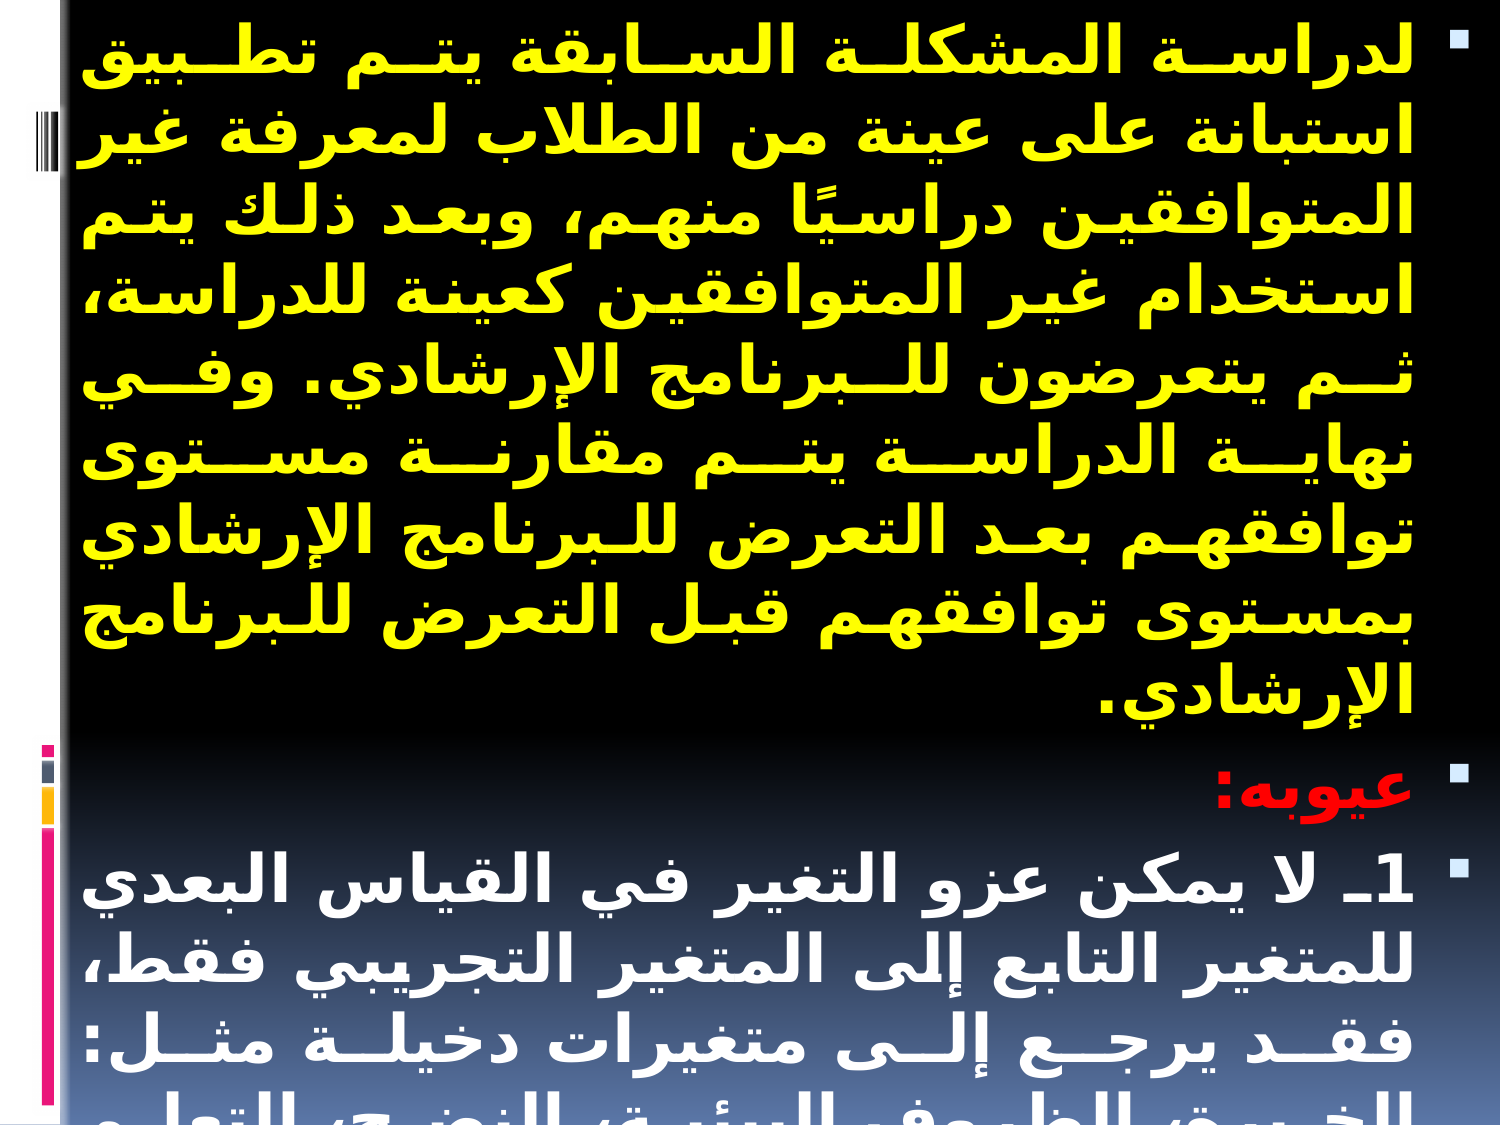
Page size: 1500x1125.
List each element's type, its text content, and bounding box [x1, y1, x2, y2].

list لدراسة المشكلة السابقة يتم تطبيق استبانة على عينة من الطلاب لمعرفة غير المتوافقين دراسيًا منهم، وبعد ذلك يتم استخدام غير المتوافقين كعينة للدراسة، ثم يتعرضون للبرنامج الإرشادي. وفي نهاية الدراسة يتم مقارنة مستوى توافقهم بعد التعرض للبرنامج الإرشادي بمستوى توافقهم قبل التعرض للبرنامج الإرشادي. عيوبه: 1ـ لا يمكن عزو التغير في القياس البعدي للمتغير التابع إلى المتغير التجريبي فقط، فقد يرجع إلى متغيرات دخيلة مثل: الخبرة، الظروف البيئية، النضج، التعلم نتيجة إعادة الاختبار. 2ـ يفتقر إلى القدرة على ضبط كثير من المتغيرات الدخيلة. [64, 0, 1500, 1125]
